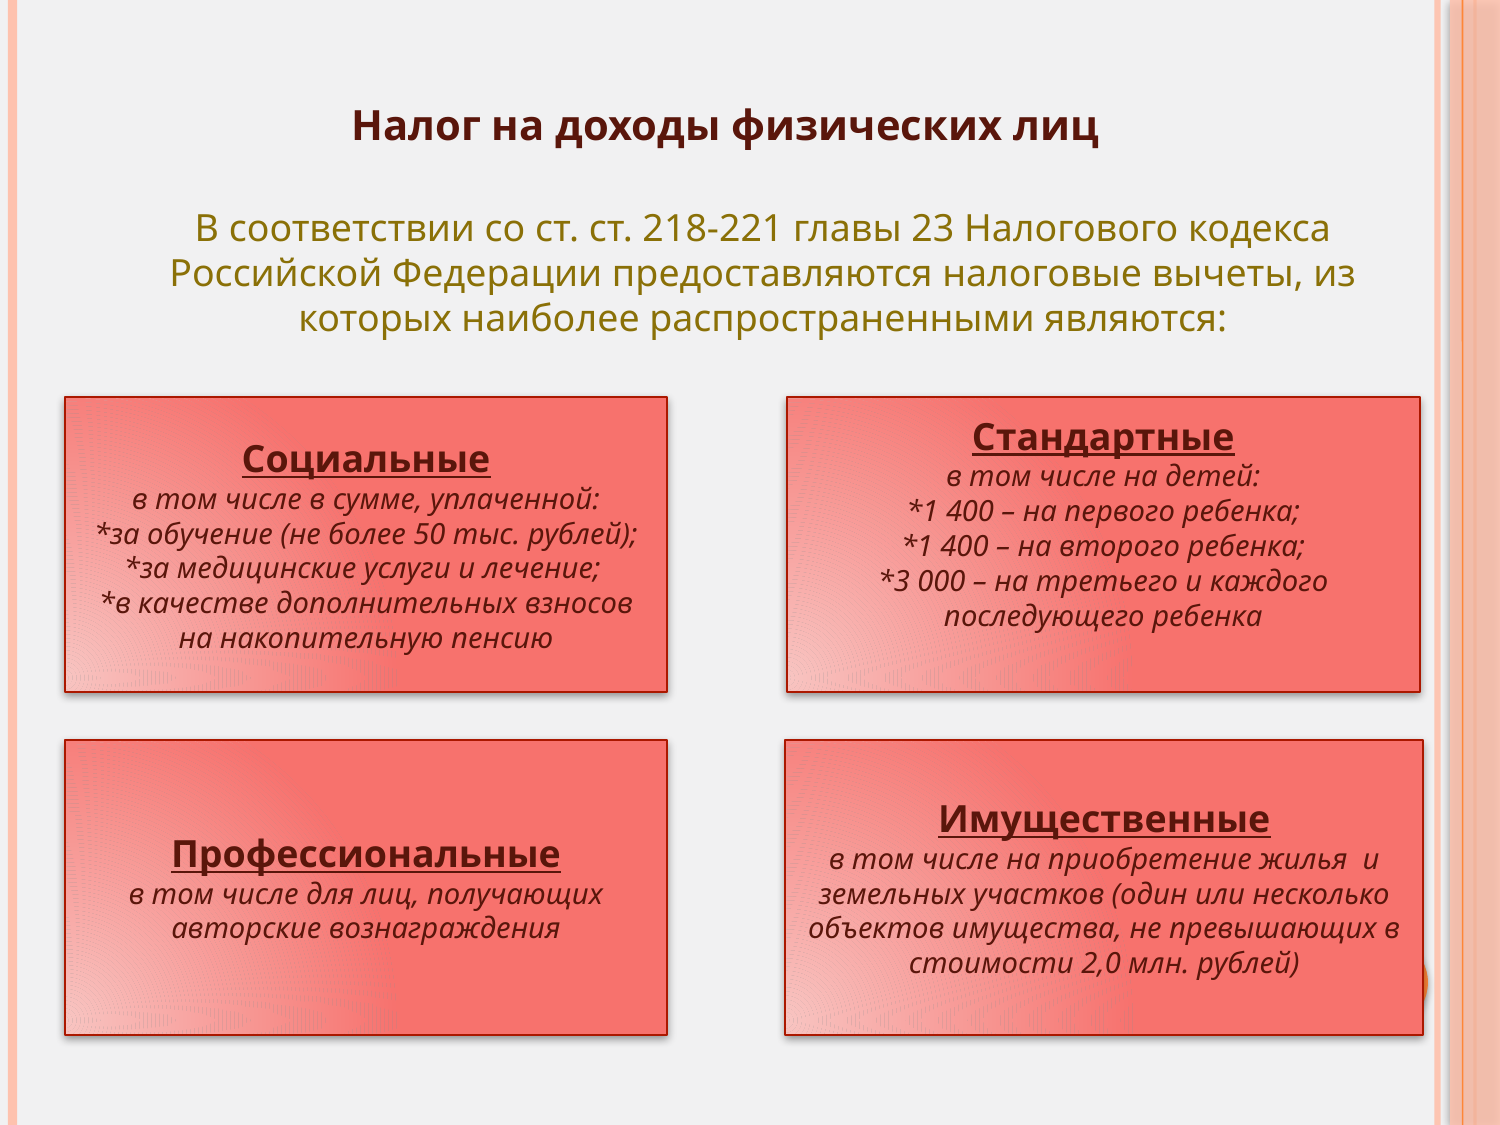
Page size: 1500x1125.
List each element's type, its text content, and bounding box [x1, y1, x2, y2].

text_box Социальные в том числе в сумме, уплаченной: *за обучение (не более 50 тыс. рублей); *за медицинские услуги и лечение; *в качестве дополнительных взносов на накопительную пенсию [64, 396, 668, 693]
text_box Профессиональные в том числе для лиц, получающих авторские вознаграждения [64, 739, 668, 1036]
text_box Налог на доходы физических лиц [29, 91, 1422, 157]
text_box Имущественные в том числе на приобретение жилья и земельных участков (один или несколько объектов имущества, не превышающих в стоимости 2,0 млн. рублей) [784, 739, 1424, 1036]
text_box Стандартные в том числе на детей: *1 400 – на первого ребенка; *1 400 – на второго ребенка; *3 000 – на третьего и каждого последующего ребенка [786, 396, 1421, 693]
text_box В соответствии со ст. ст. 218-221 главы 23 Налогового кодекса Российской Федерации предоставляются налоговые вычеты, из которых наиболее распространенными являются: [109, 196, 1417, 346]
